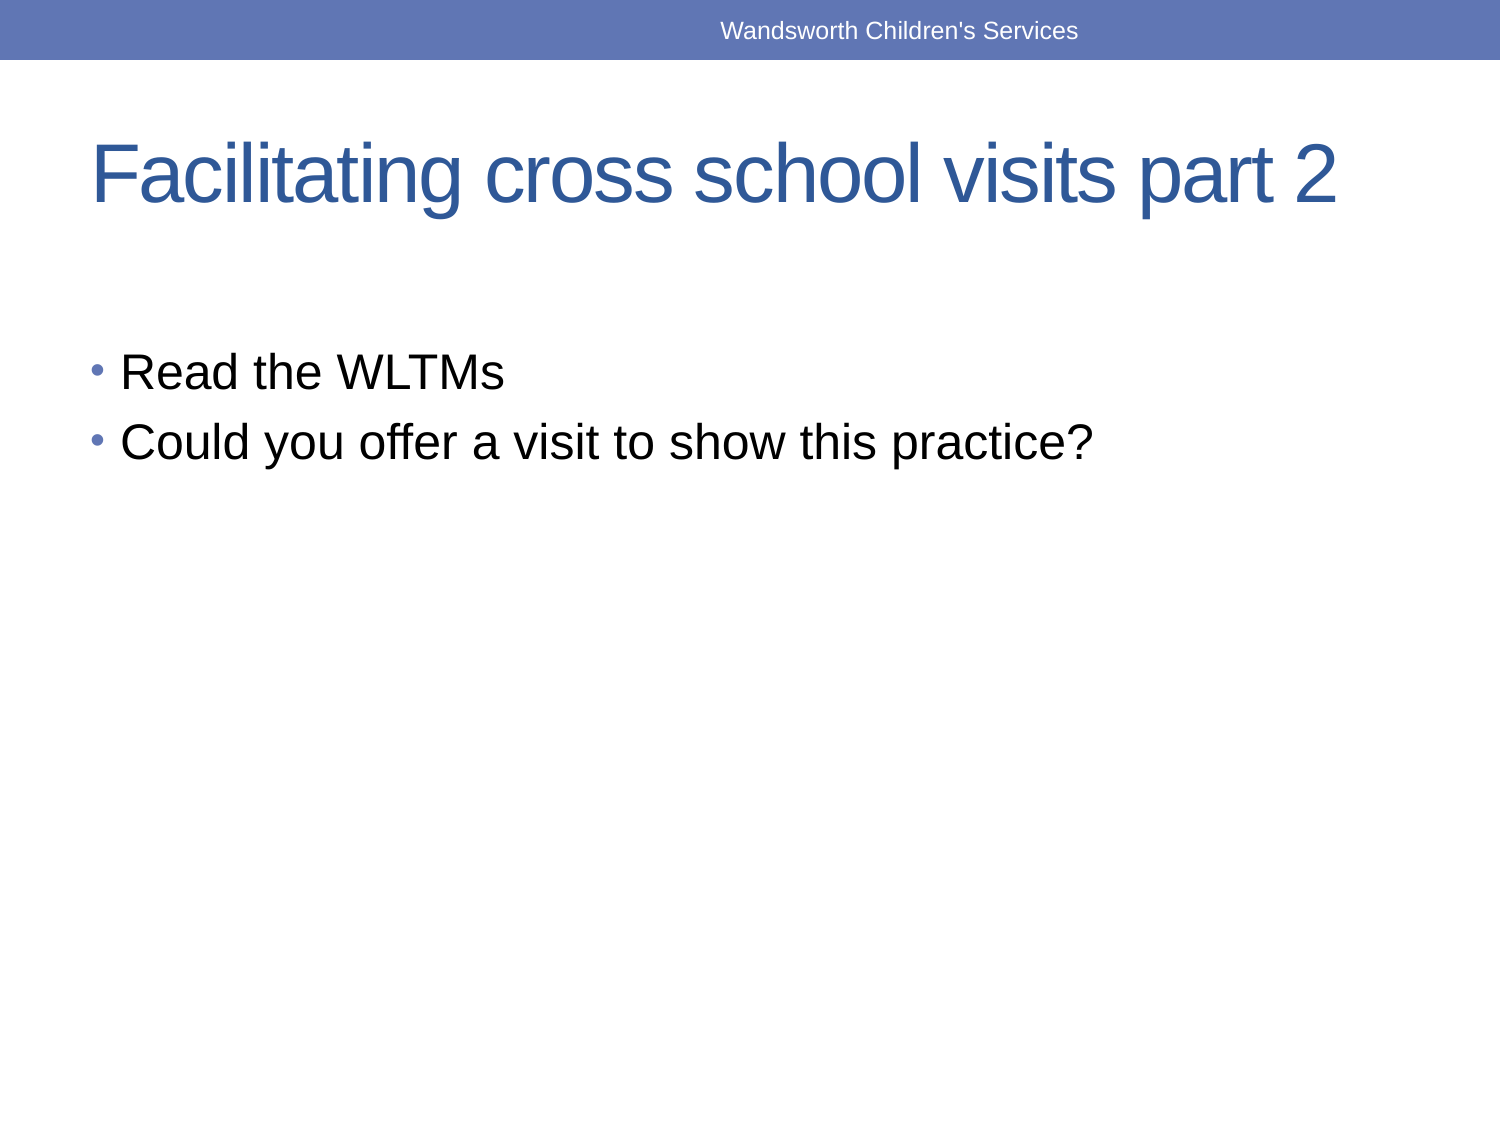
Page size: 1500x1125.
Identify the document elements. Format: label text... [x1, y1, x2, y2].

title Facilitating cross school visits part 2 [75, 87, 1425, 250]
footer Wandsworth Children's Services [562, 3, 1238, 57]
list Read the WLTMs Could you offer a visit to show this practice? [74, 262, 1426, 1063]
